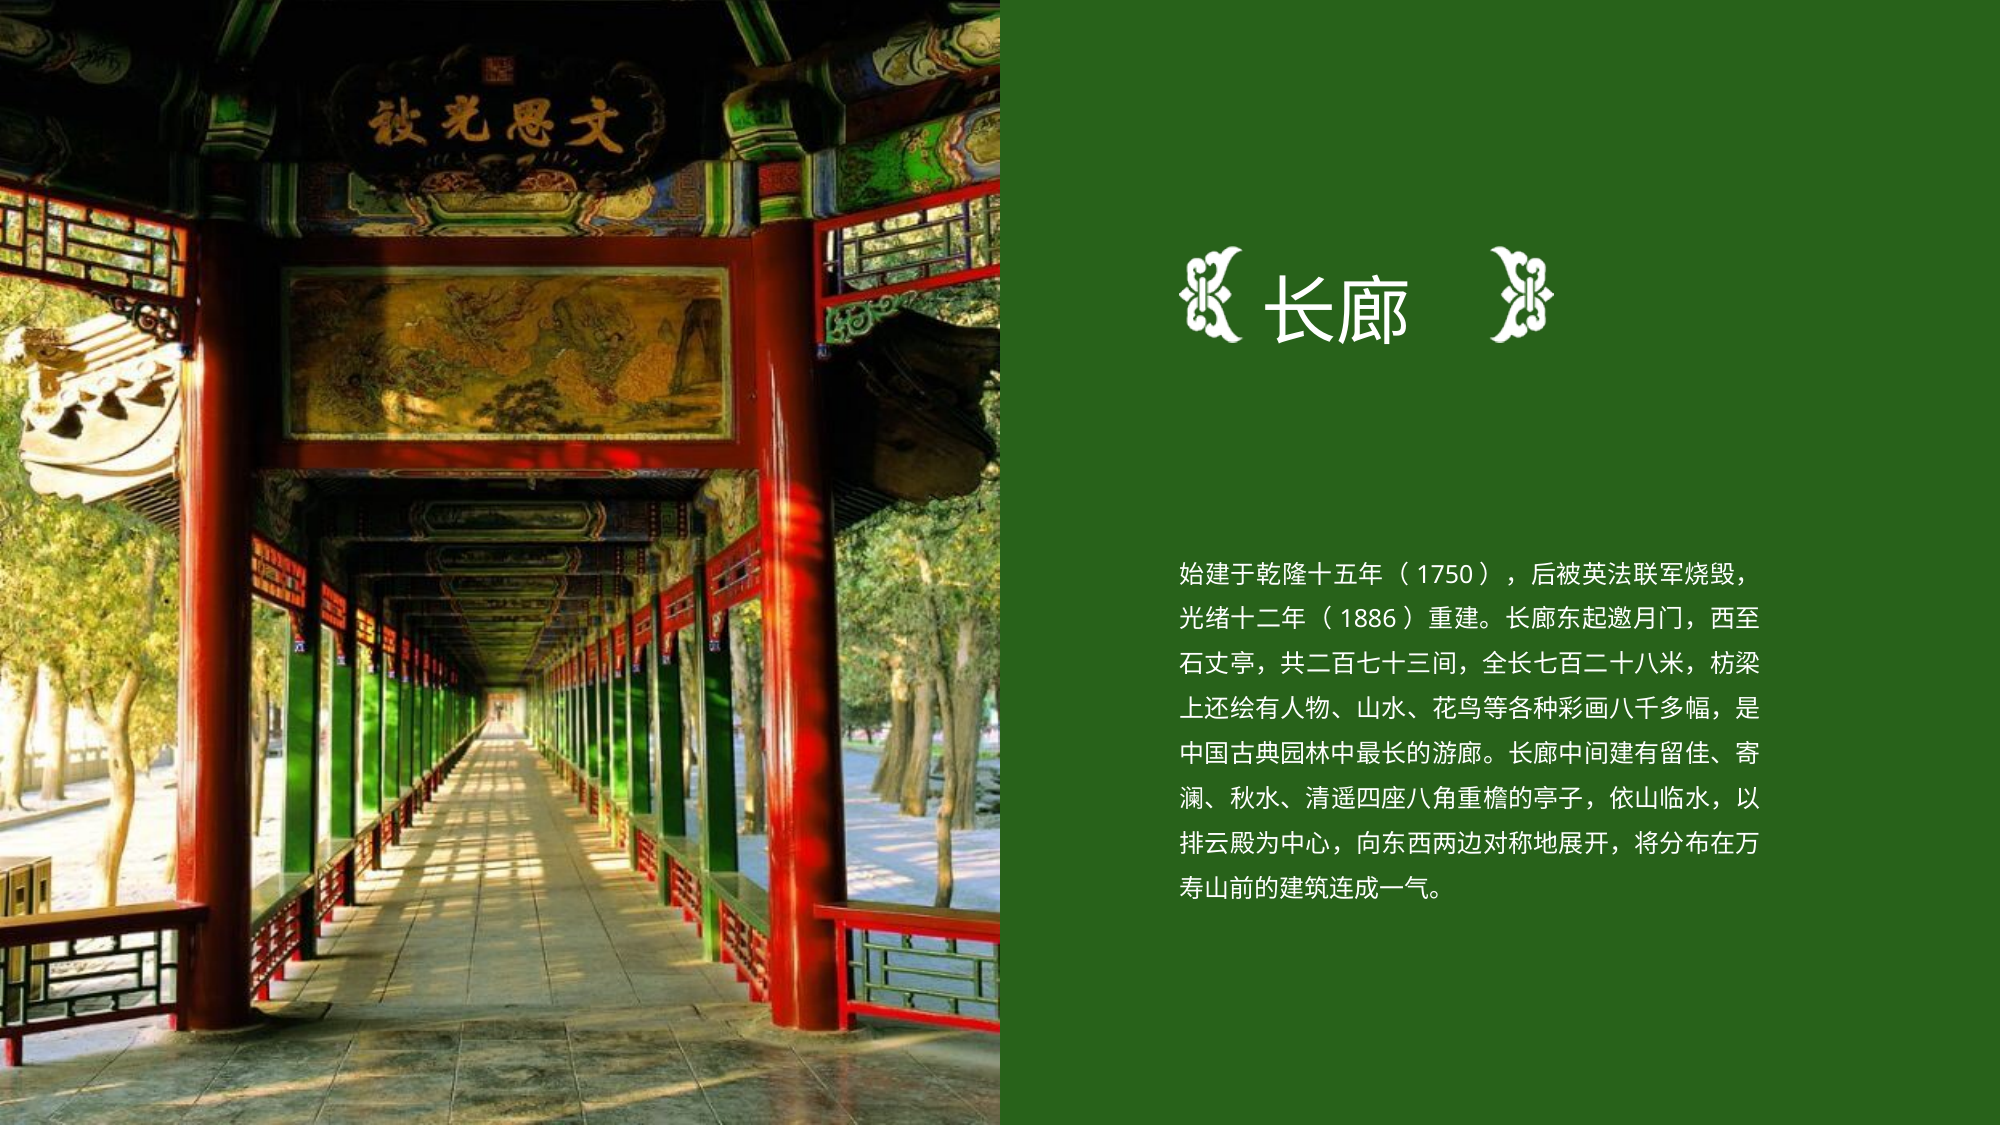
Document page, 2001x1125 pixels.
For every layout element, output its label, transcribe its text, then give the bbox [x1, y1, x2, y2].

picture [0, 0, 1000, 1125]
picture [1179, 246, 1244, 343]
text_box 长廊 [1261, 218, 1469, 354]
text_box 始建于乾隆十五年（1750），后被英法联军烧毁，光绪十二年（1886）重建。长廊东起邀月门，西至石丈亭，共二百七十三间，全长七百二十八米，枋梁上还绘有人物、山水、花鸟等各种彩画八千多幅，是中国古典园林中最长的游廊。长廊中间建有留佳、寄澜、秋水、清遥四座八角重檐的亭子，依山临水，以排云殿为中心，向东西两边对称地展开，将分布在万寿山前的建筑连成一气。 [1179, 543, 1761, 903]
picture [1489, 246, 1554, 343]
